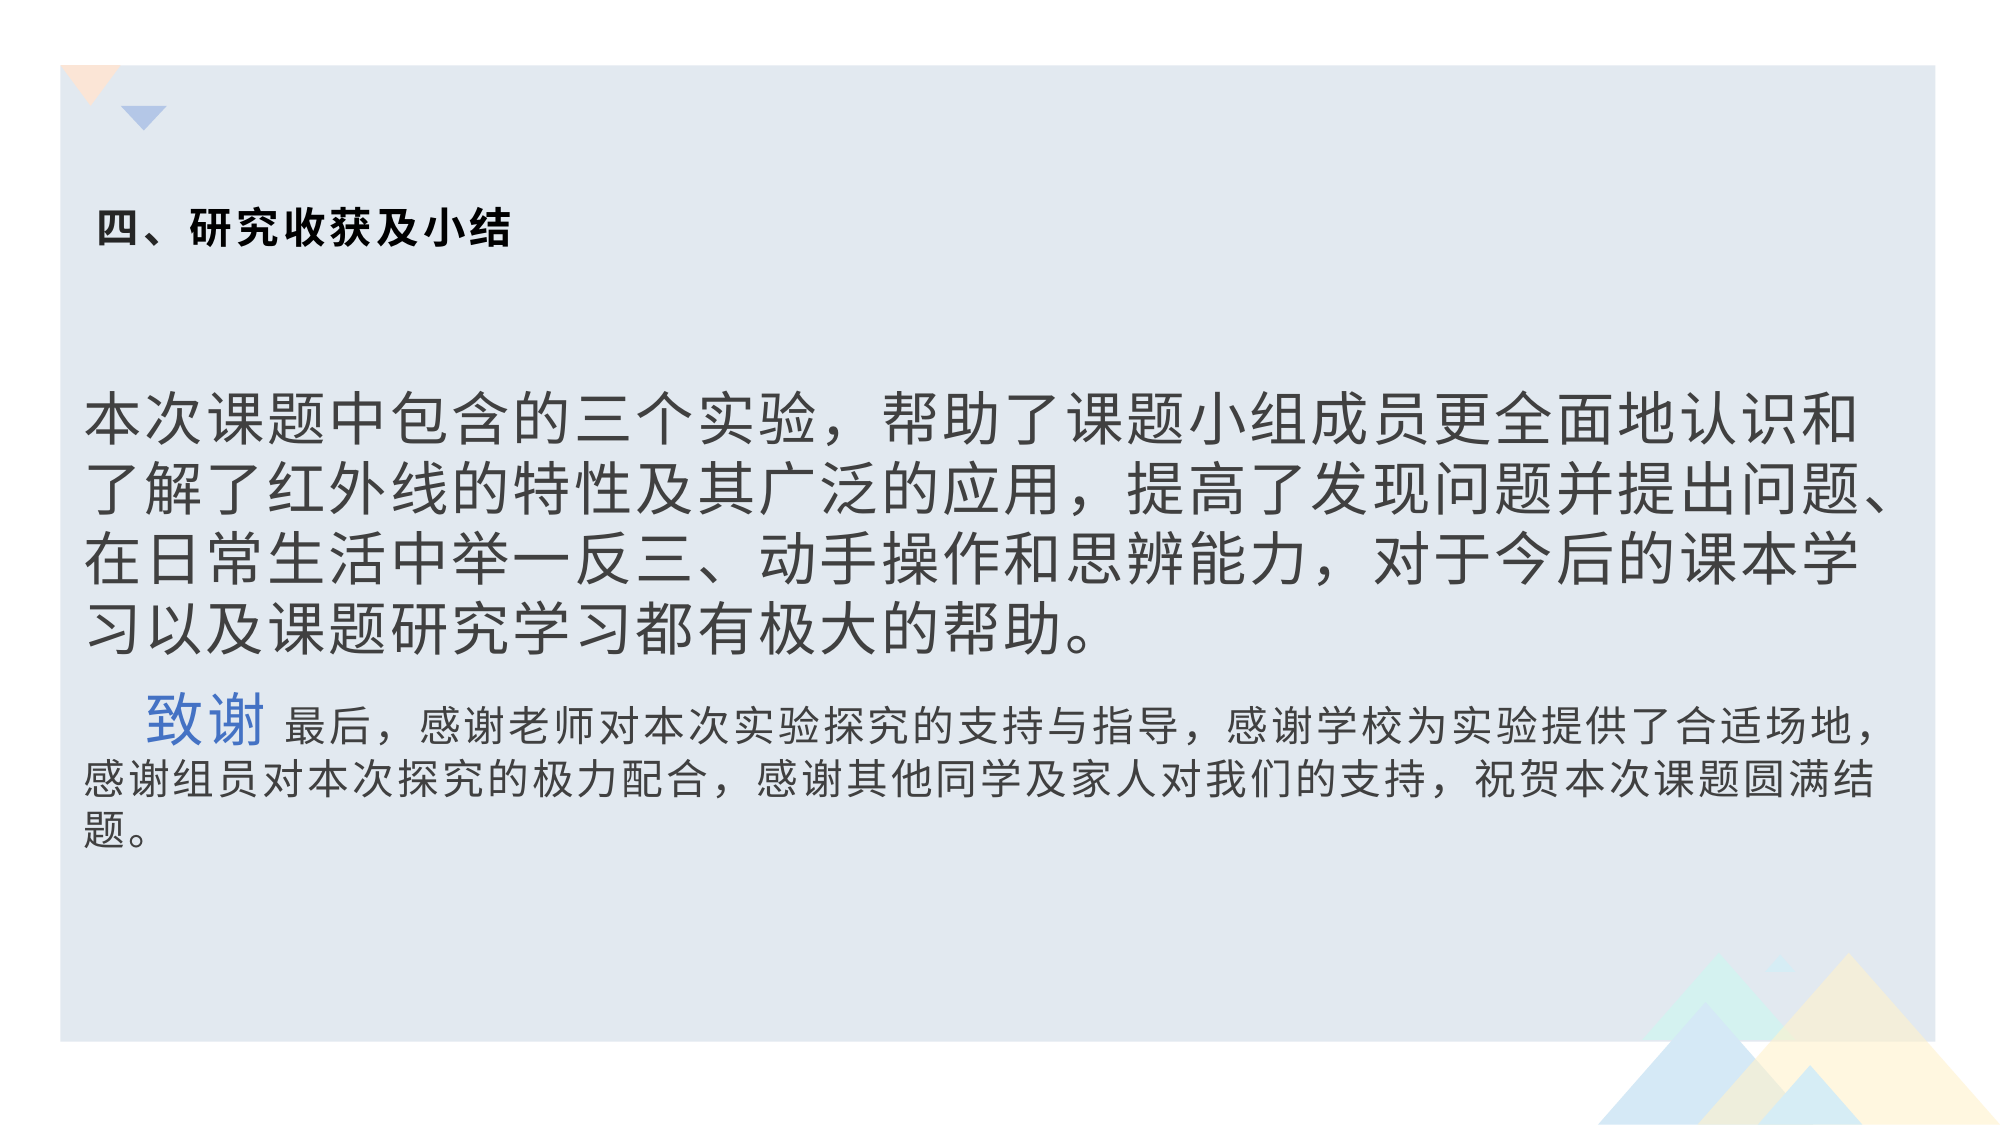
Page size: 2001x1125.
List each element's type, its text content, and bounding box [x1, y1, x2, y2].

list 本次课题中包含的三个实验，帮助了课题小组成员更全面地认识和了解了红外线的特性及其广泛的应用，提高了发现问题并提出问题、在日常生活中举一反三、动手操作和思辨能力，对于今后的课本学习以及课题研究学习都有极大的帮助。 致谢 最后，感谢老师对本次实验探究的支持与指导，感谢学校为实验提供了合适场地，感谢组员对本次探究的极力配合，感谢其他同学及家人对我们的支持，祝贺本次课题圆满结题。 [68, 173, 1919, 999]
